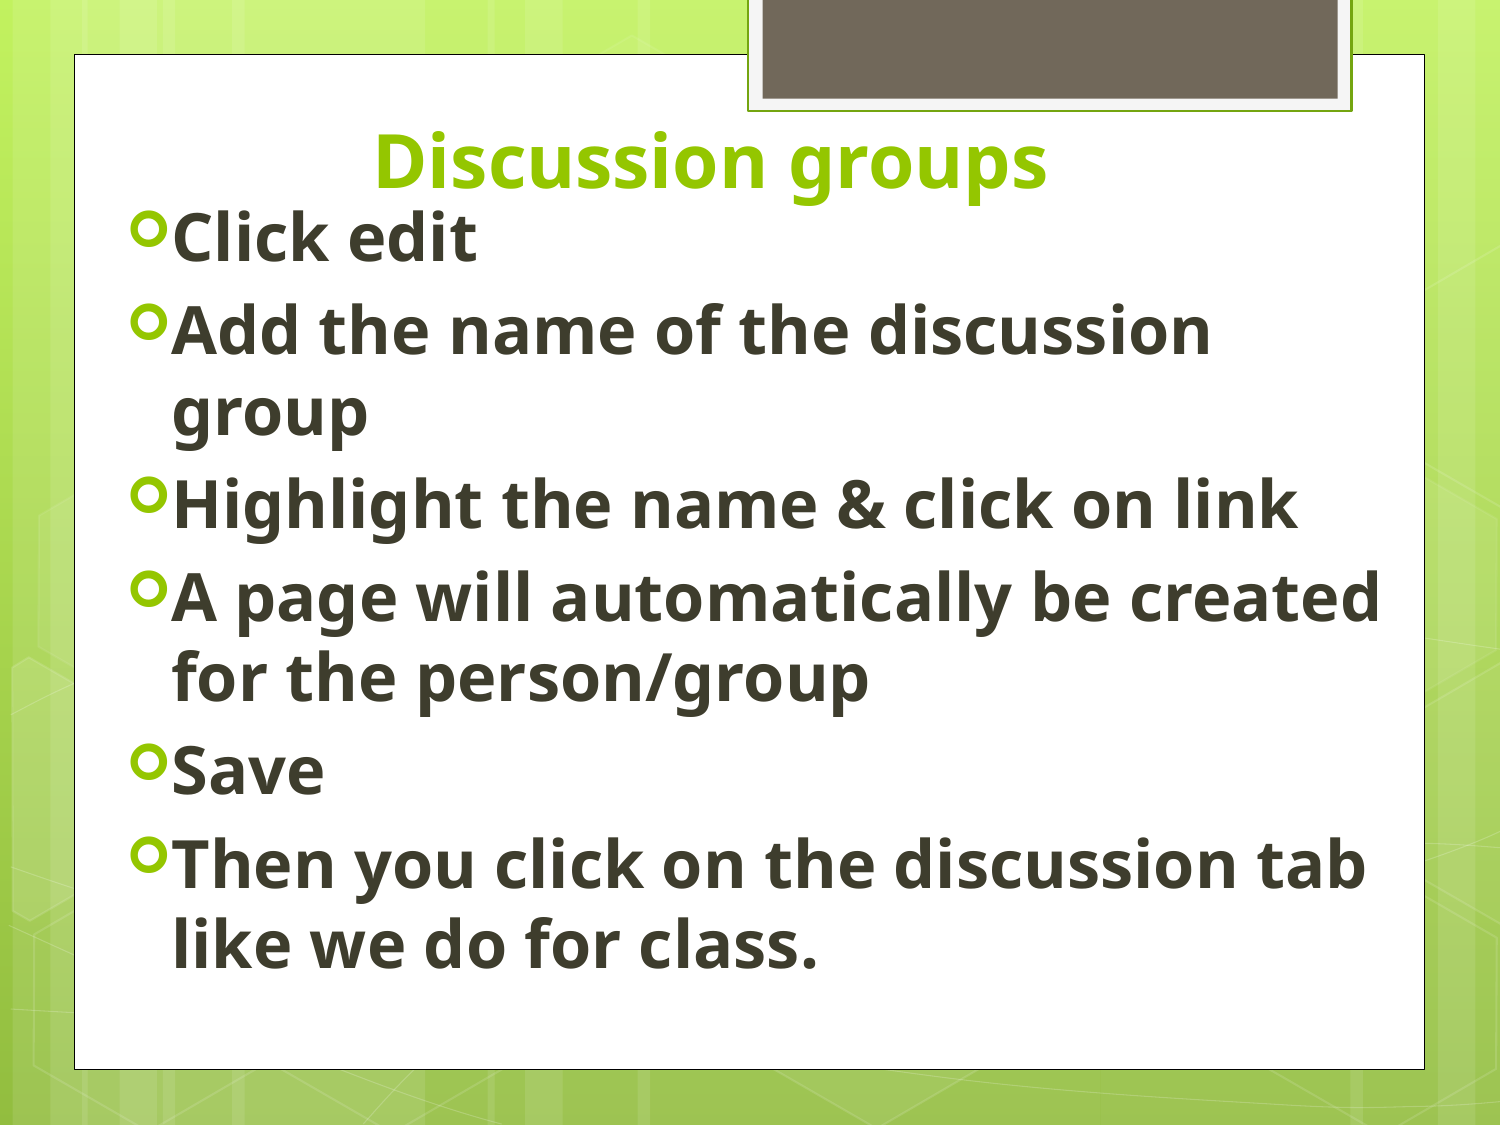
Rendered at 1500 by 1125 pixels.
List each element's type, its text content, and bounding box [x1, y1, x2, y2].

title Discussion groups [171, 75, 1324, 187]
list Click edit Add the name of the discussion group Highlight the name & click on link A page will automatically be created for the person/group Save Then you click on the discussion tab like we do for class. [99, 187, 1400, 957]
